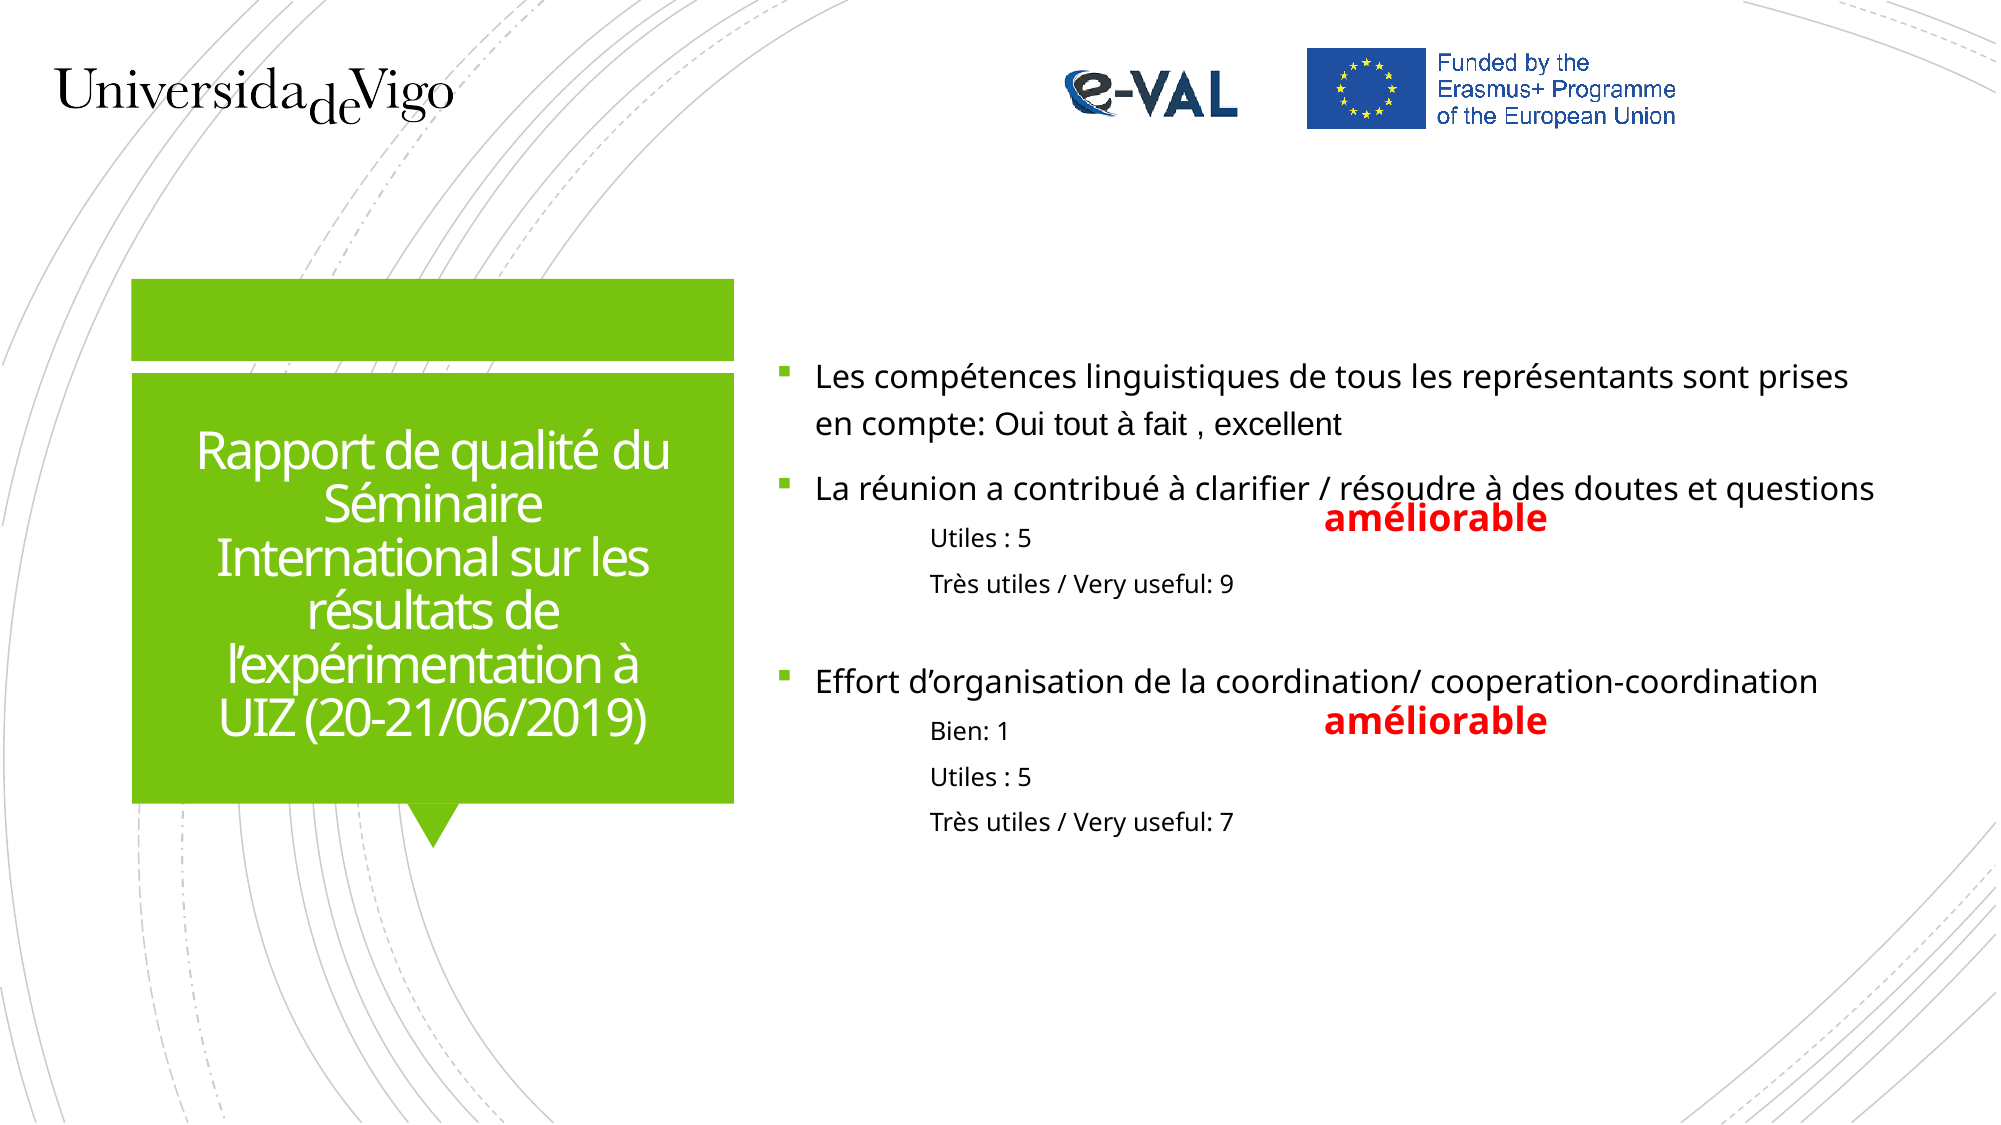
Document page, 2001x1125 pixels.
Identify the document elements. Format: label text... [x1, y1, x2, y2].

picture [1307, 48, 1675, 129]
picture [42, 48, 465, 143]
title Rapport de qualité du Séminaire International sur les résultats de l’expérimentation à UIZ (20-21/06/2019) [145, 385, 720, 789]
text_box améliorable [1309, 689, 1564, 750]
list Les compétences linguistiques de tous les représentants sont prises en compte: Oui tout à fait , excellent La réunion a contribué à clarifier / résoudre à des doutes et questions Utiles : 5 Très utiles / Very useful: 9 Effort d’organisation de la coordination/ cooperation-coordination Bien: 1 Utiles : 5 Très utiles / Very useful: 7 [761, 283, 1907, 891]
picture [1055, 51, 1251, 130]
text_box améliorable [1309, 486, 1564, 547]
